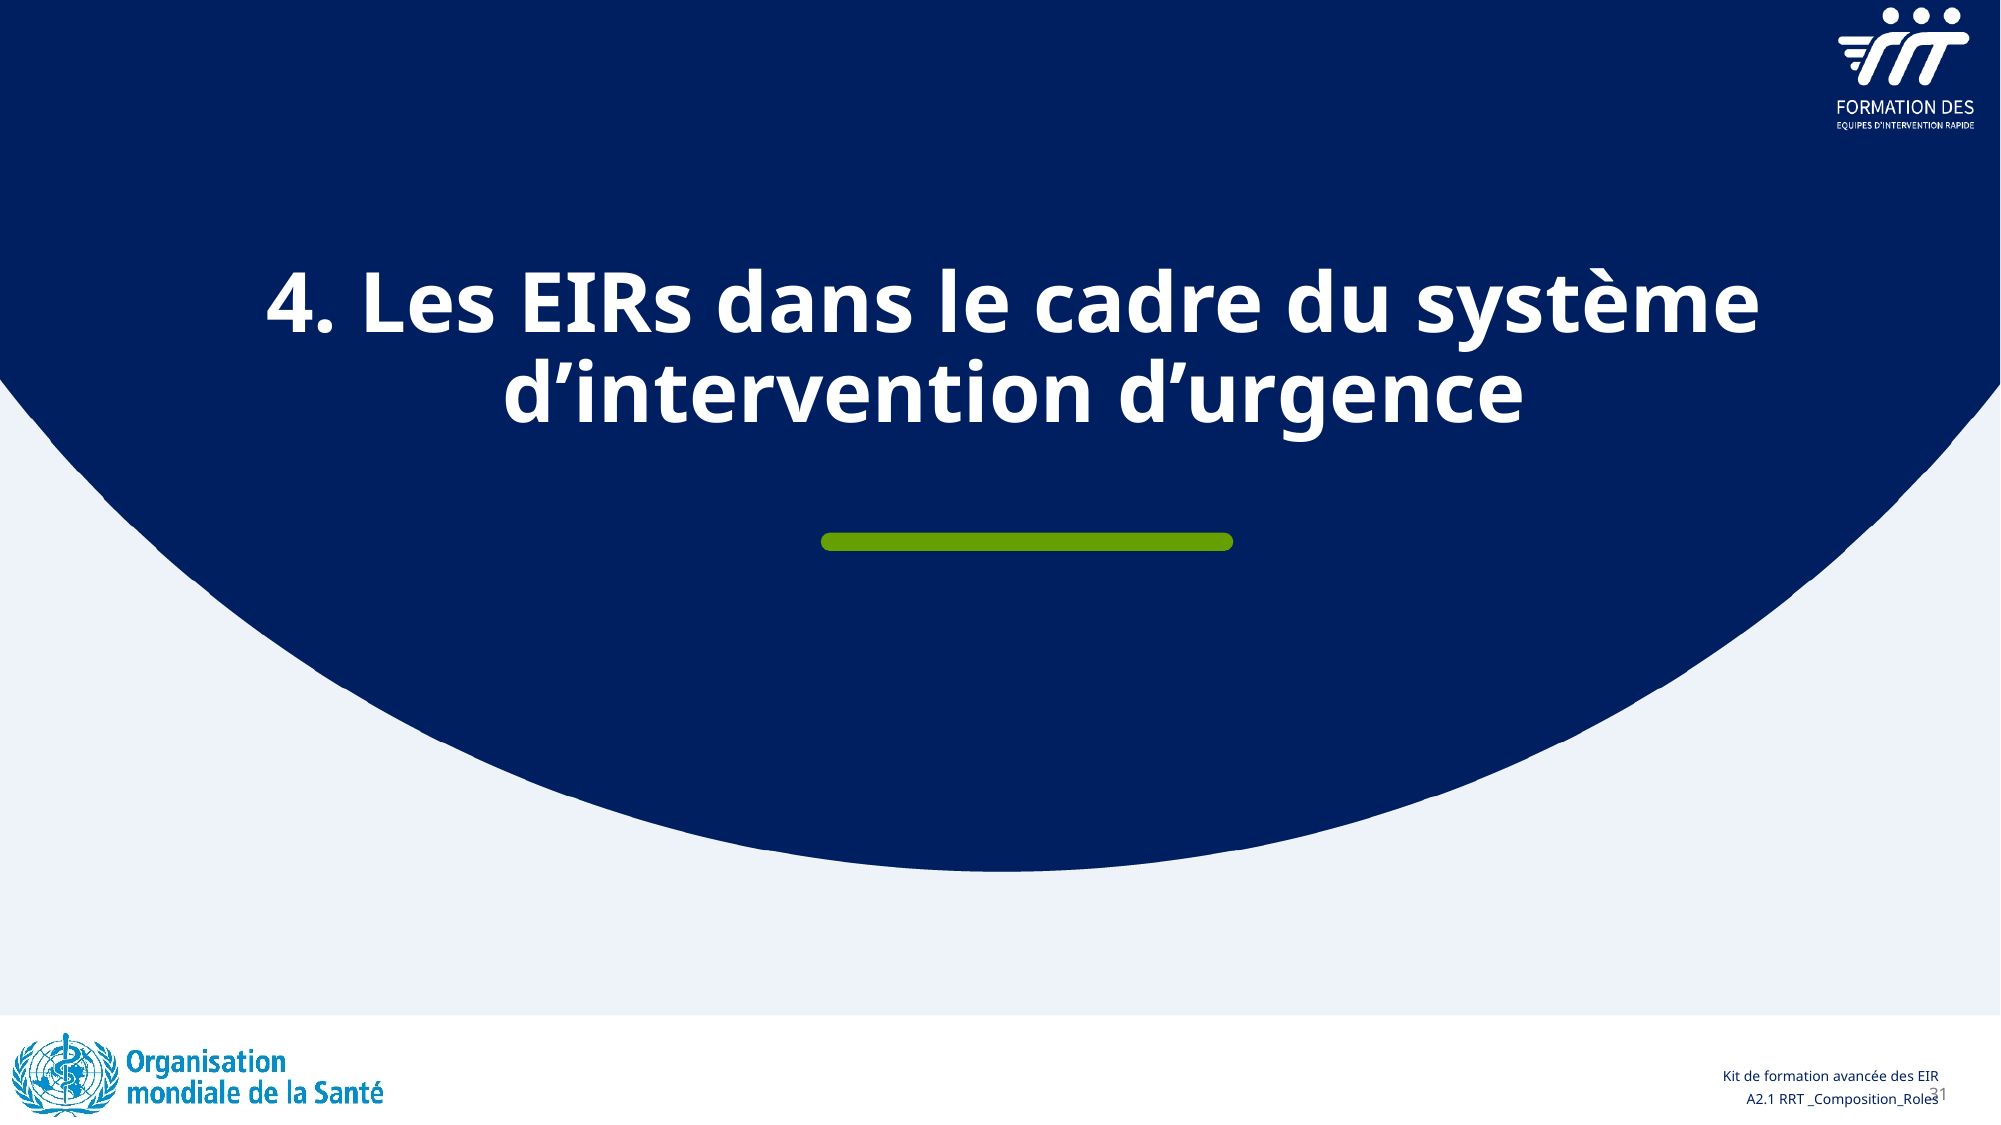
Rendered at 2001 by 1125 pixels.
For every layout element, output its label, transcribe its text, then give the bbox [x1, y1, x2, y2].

picture [12, 1033, 383, 1117]
list 4. Les EIRs dans le cadre du système d’intervention d’urgence [83, 197, 1946, 505]
picture [374, 1090, 383, 1100]
picture [0, 0, 2001, 904]
